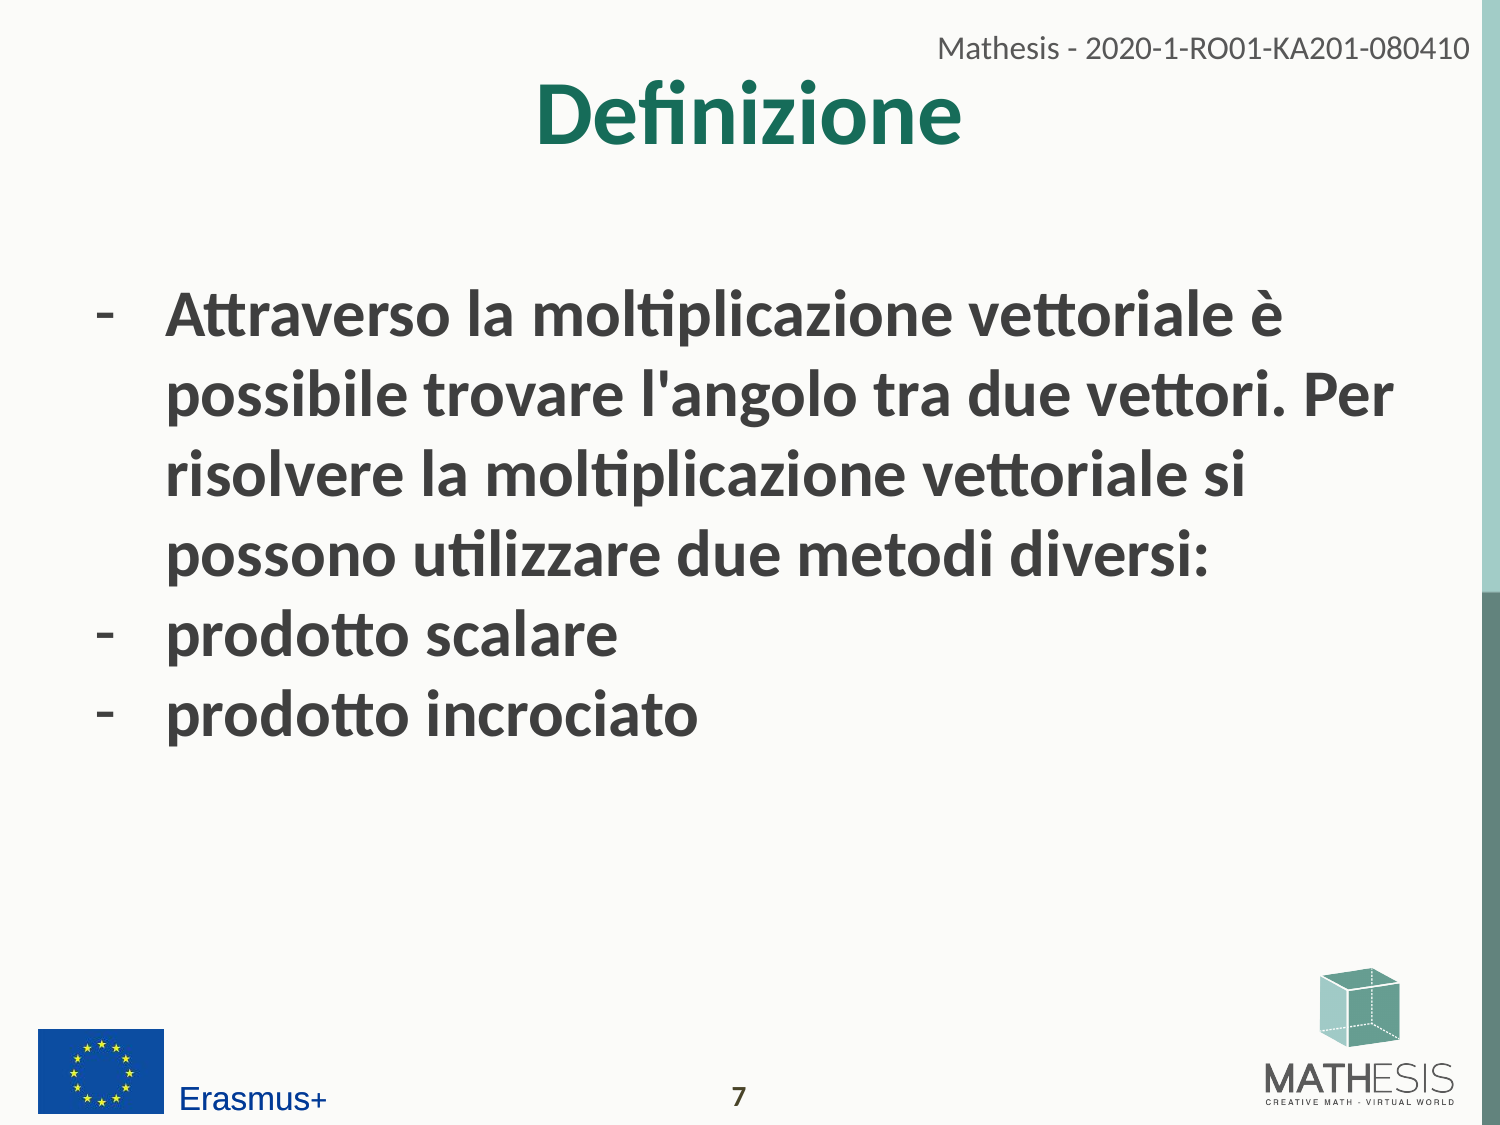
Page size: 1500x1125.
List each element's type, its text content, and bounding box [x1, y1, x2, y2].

title Definizione [75, 45, 1425, 233]
list Attraverso la moltiplicazione vettoriale è possibile trovare l'angolo tra due vettori. Per risolvere la moltiplicazione vettoriale si possono utilizzare due metodi diversi: prodotto scalare prodotto incrociato [75, 262, 1425, 1005]
picture [38, 1029, 164, 1114]
